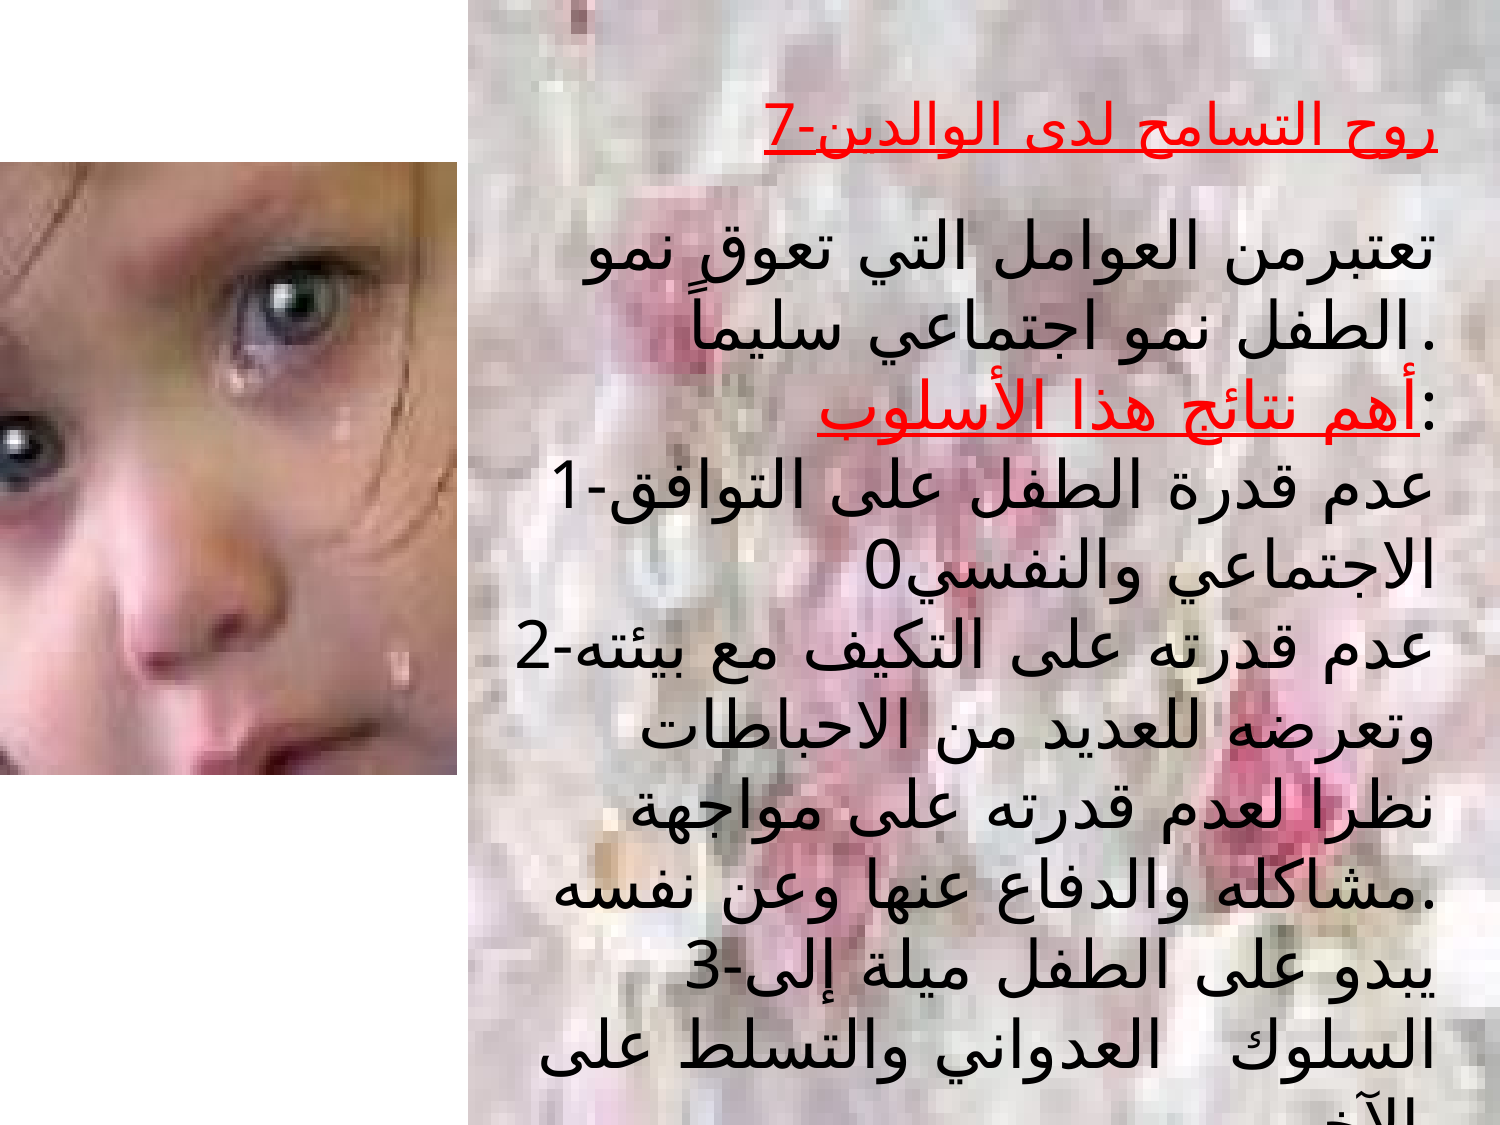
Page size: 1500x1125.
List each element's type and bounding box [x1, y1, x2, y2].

picture [468, 0, 1500, 1125]
list [0, 162, 458, 776]
